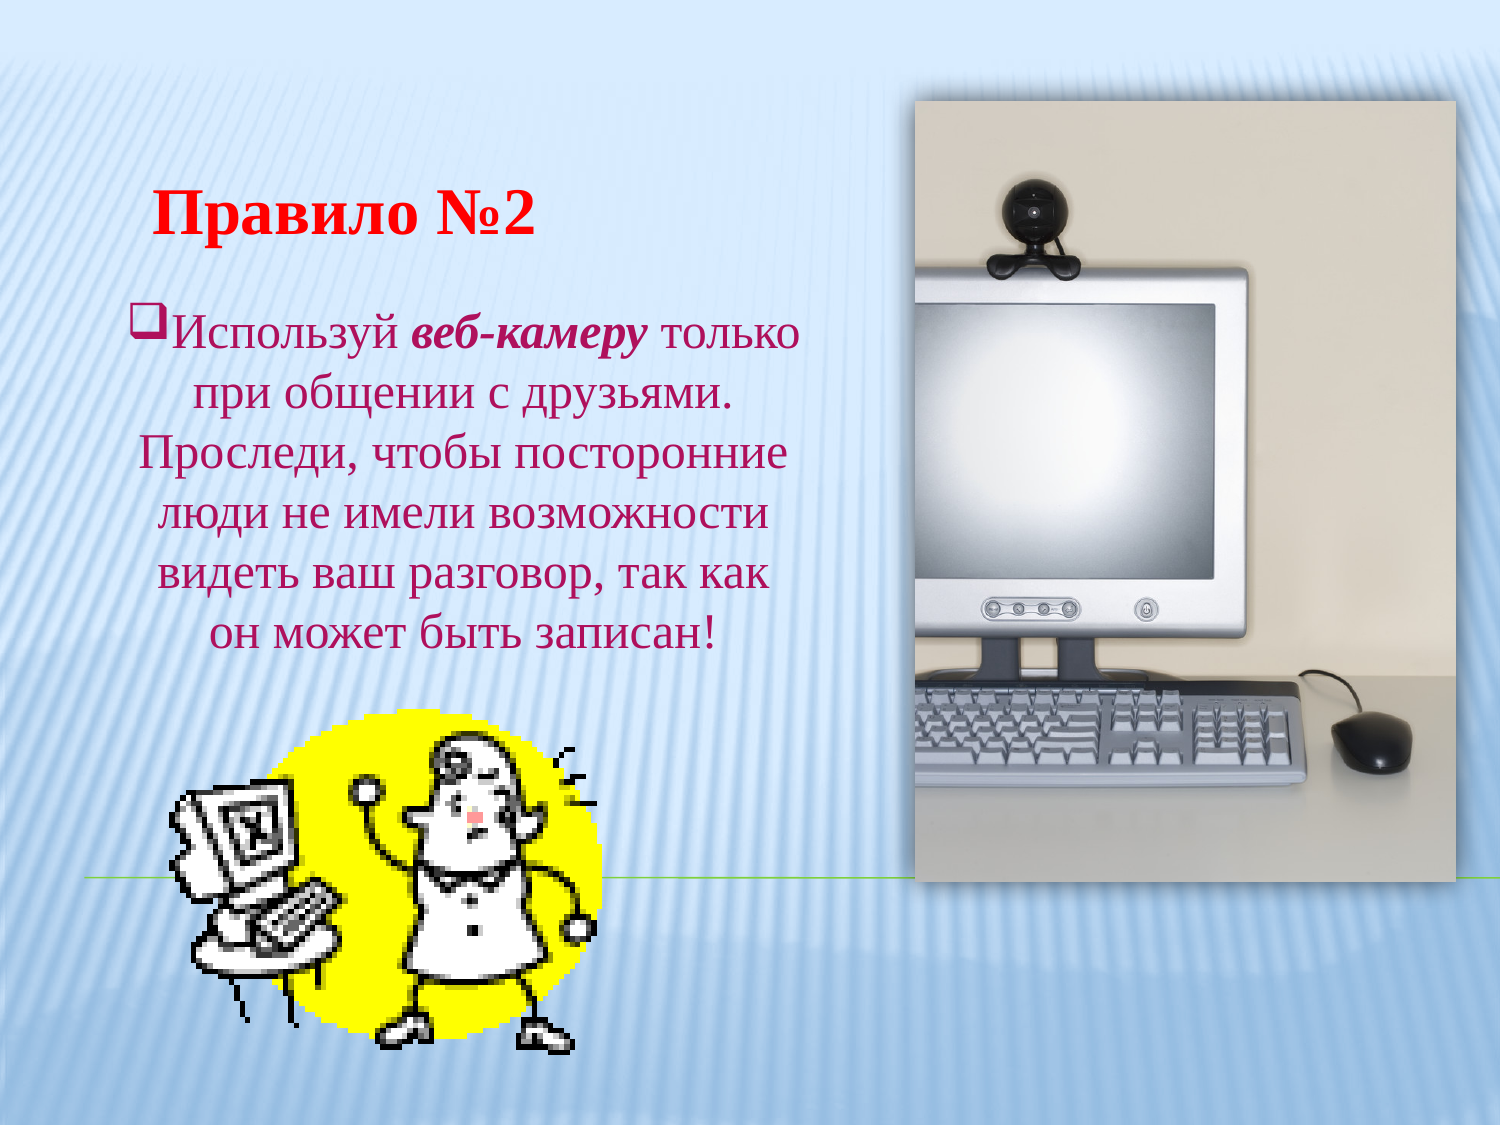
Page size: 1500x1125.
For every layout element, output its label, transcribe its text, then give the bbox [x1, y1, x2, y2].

picture [914, 101, 1456, 882]
text_box Правило №2 [137, 160, 553, 256]
text_box Используй веб-камеру только при общении с друзьями. Проследи, чтобы посторонние люди не имели возможности видеть ваш разговор, так как он может быть записан! [88, 290, 839, 666]
picture [159, 703, 609, 1062]
